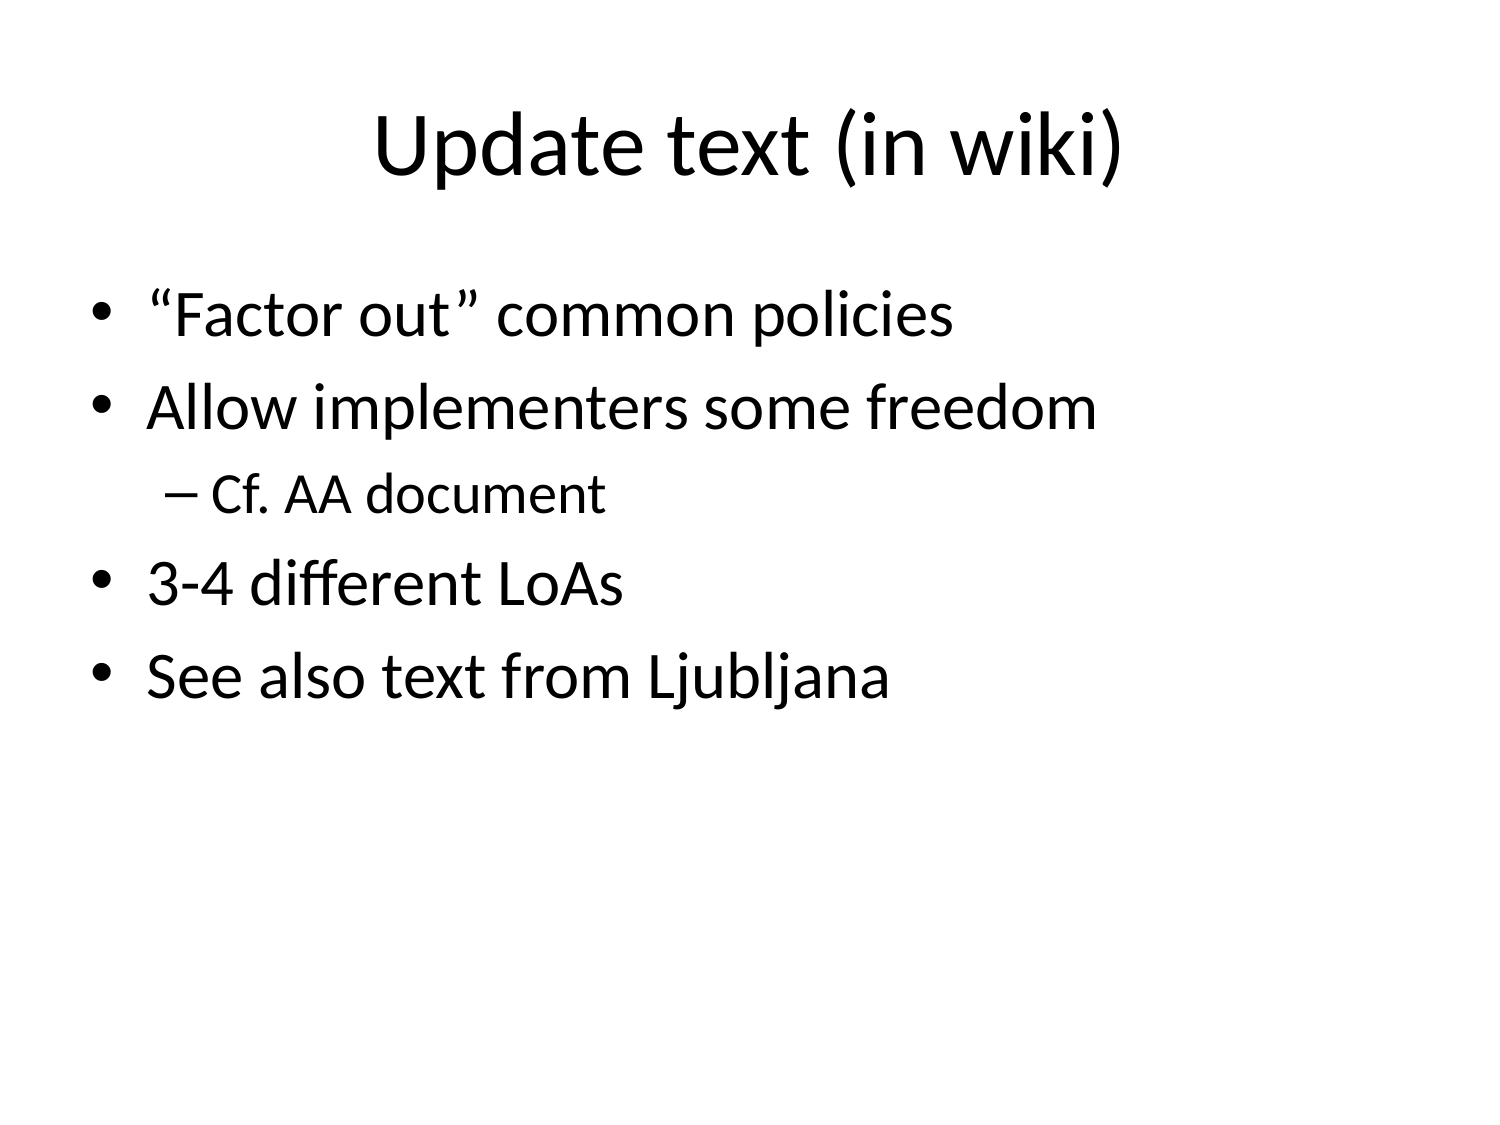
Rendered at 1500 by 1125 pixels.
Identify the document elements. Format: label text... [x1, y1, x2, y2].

list “Factor out” common policies Allow implementers some freedom Cf. AA document 3-4 different LoAs See also text from Ljubljana [75, 262, 1425, 1005]
title Update text (in wiki) [75, 45, 1425, 233]
